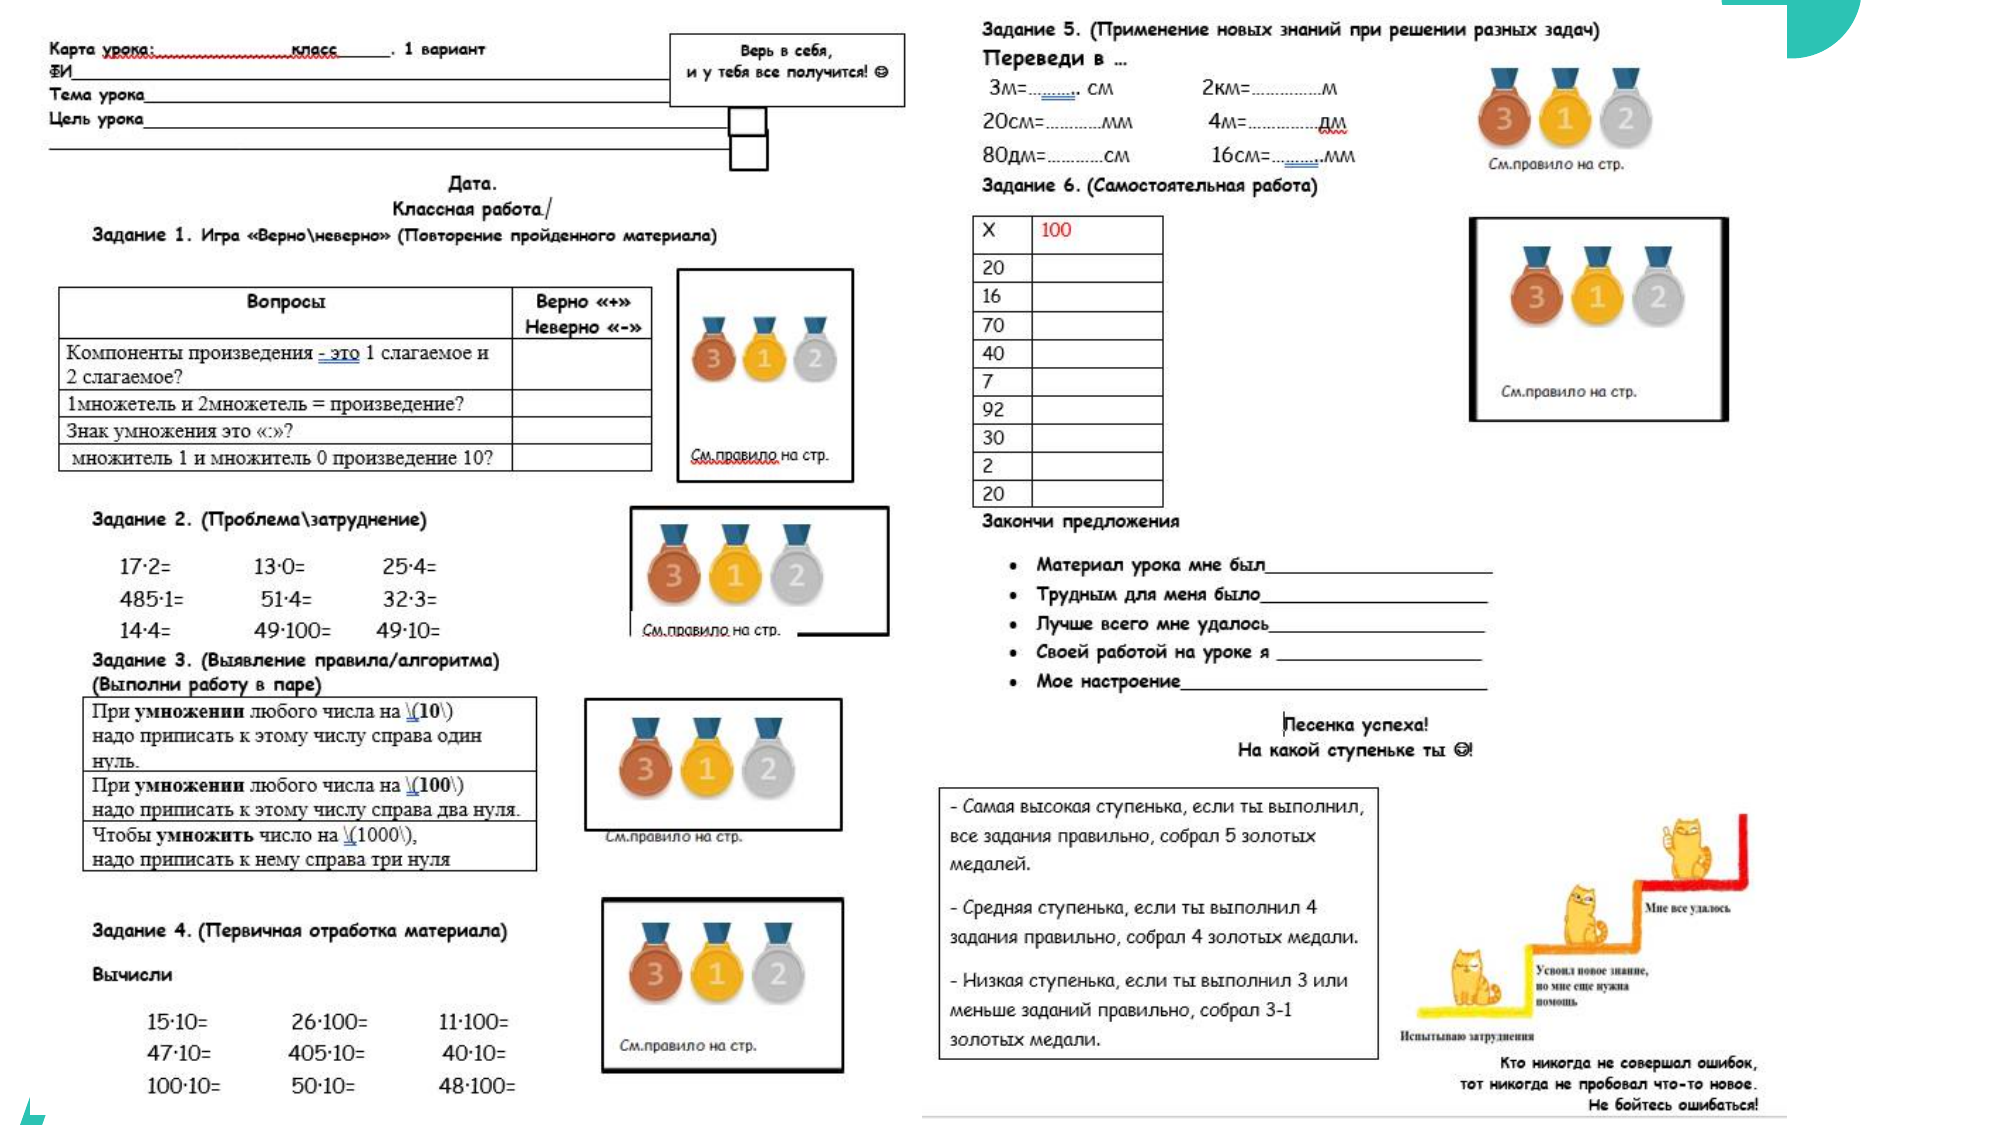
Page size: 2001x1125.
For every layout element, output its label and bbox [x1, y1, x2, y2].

picture [922, 5, 1787, 1120]
picture [29, 25, 907, 1115]
